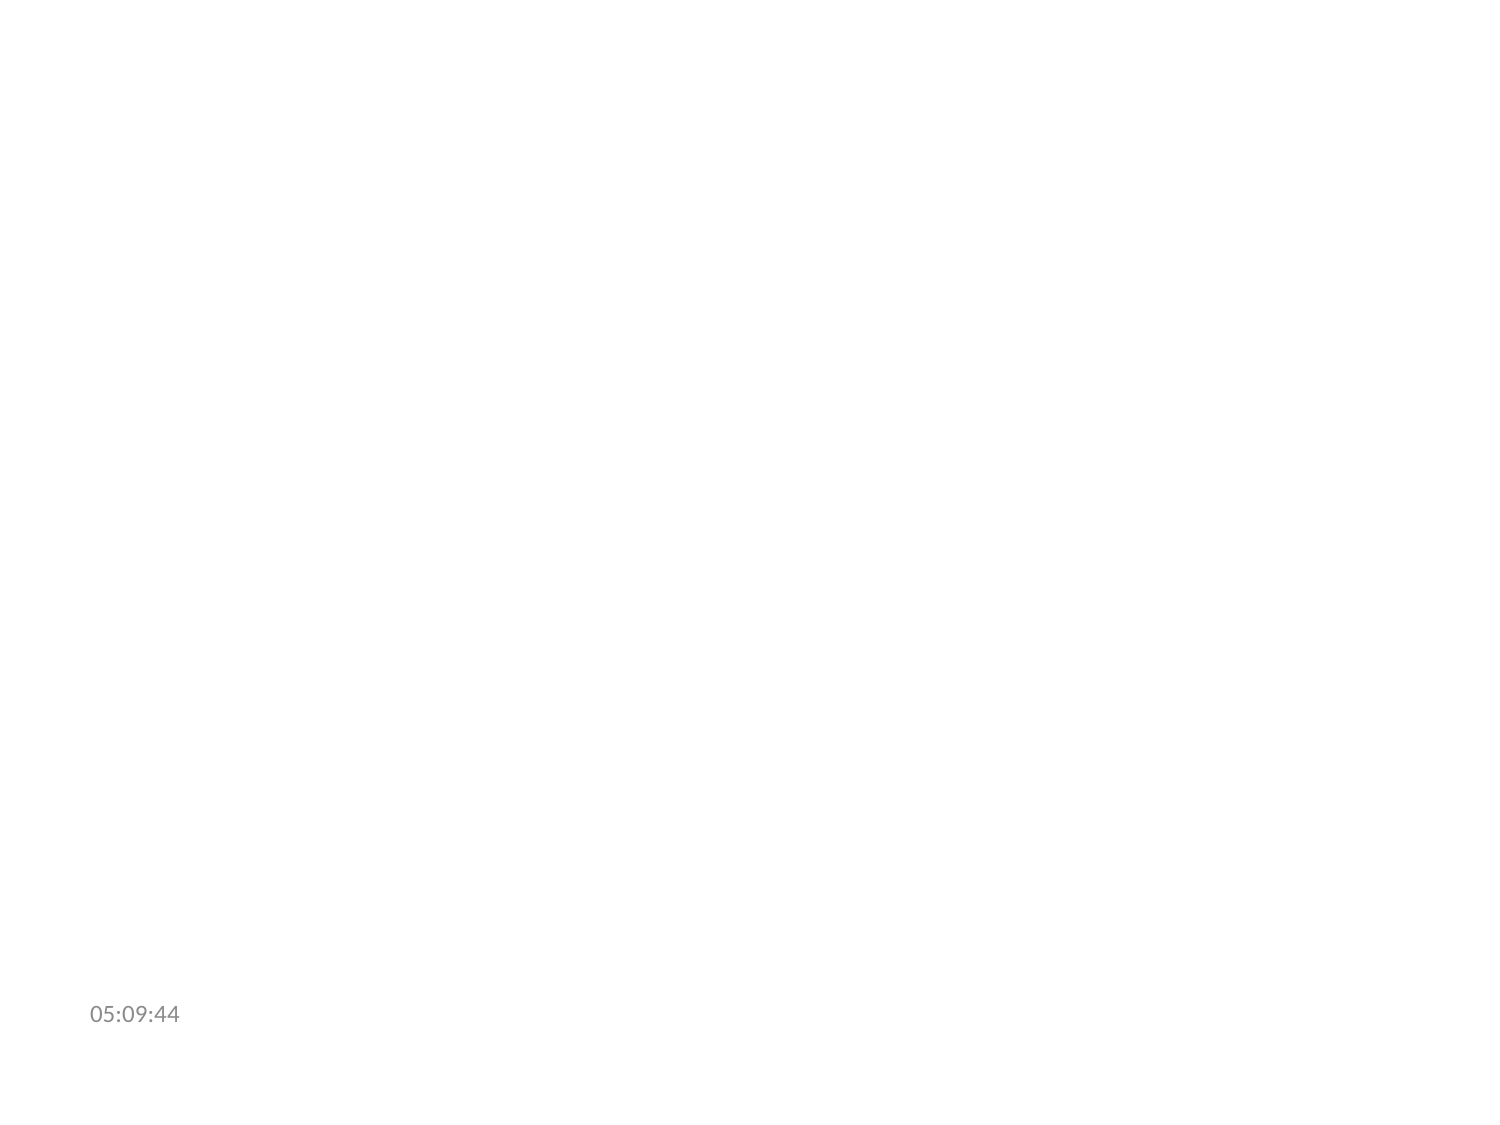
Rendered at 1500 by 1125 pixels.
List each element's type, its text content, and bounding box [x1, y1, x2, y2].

text_box 15:35:09 [75, 982, 425, 1043]
